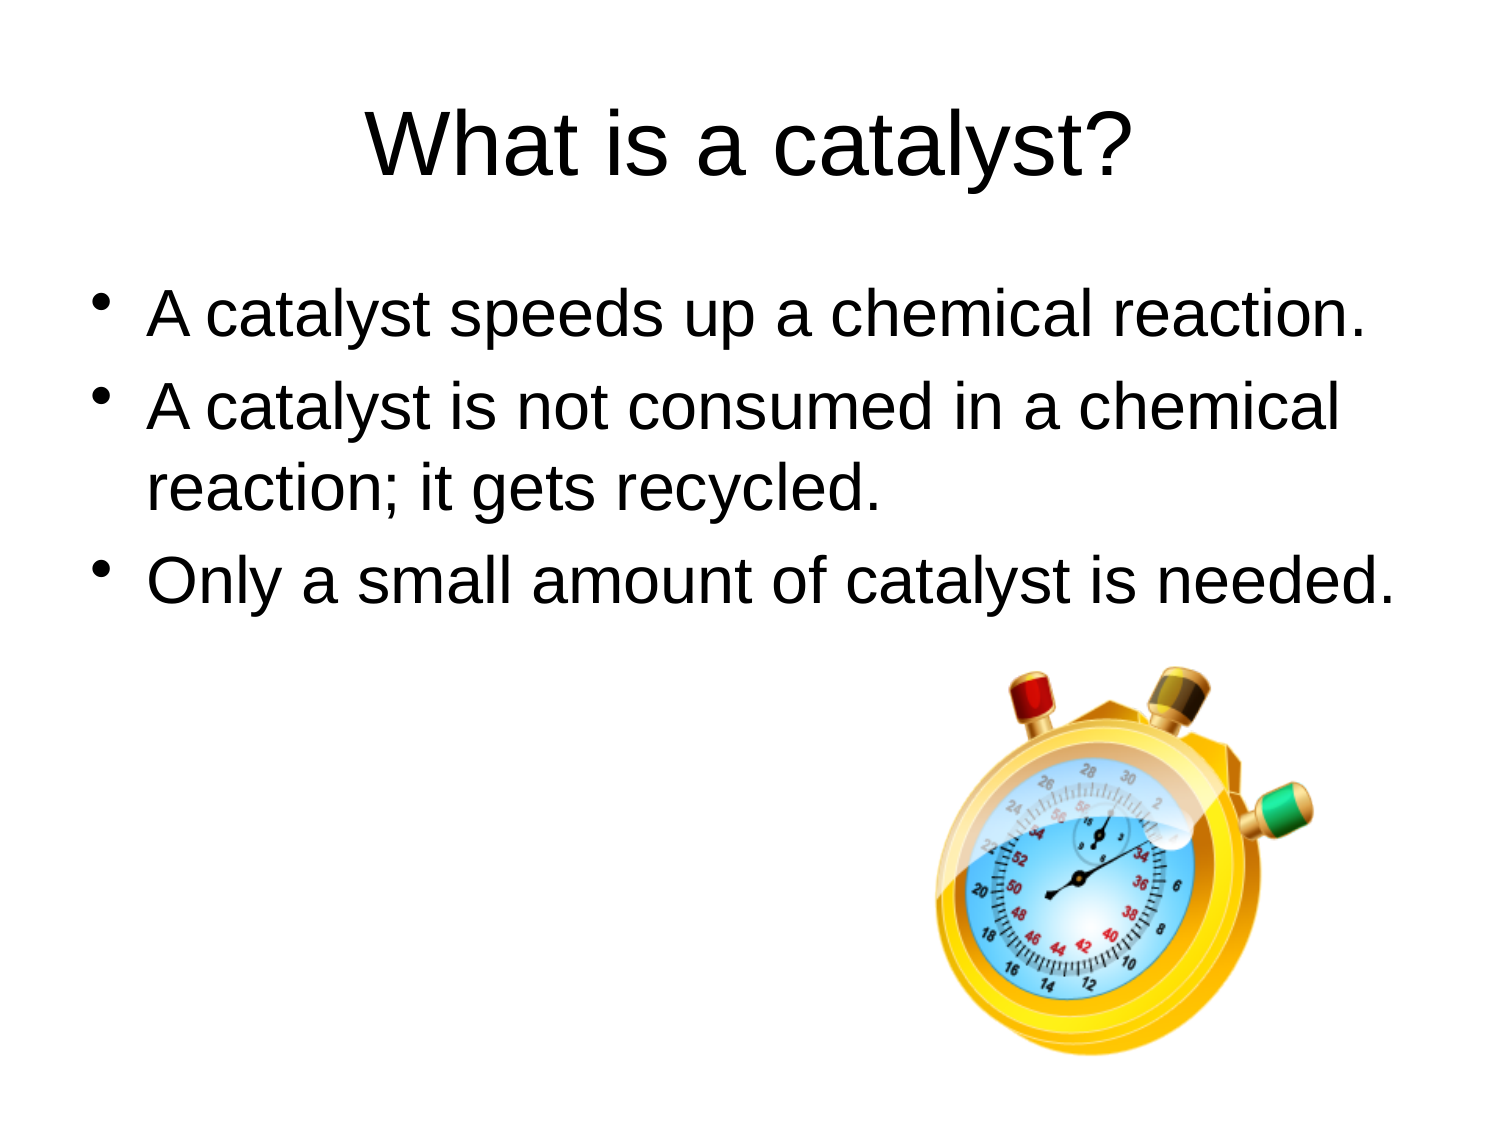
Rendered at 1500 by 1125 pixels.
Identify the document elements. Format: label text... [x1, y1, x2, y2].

picture [912, 637, 1363, 1088]
title What is a catalyst? [75, 45, 1425, 233]
list A catalyst speeds up a chemical reaction. A catalyst is not consumed in a chemical reaction; it gets recycled. Only a small amount of catalyst is needed. [75, 262, 1425, 1005]
